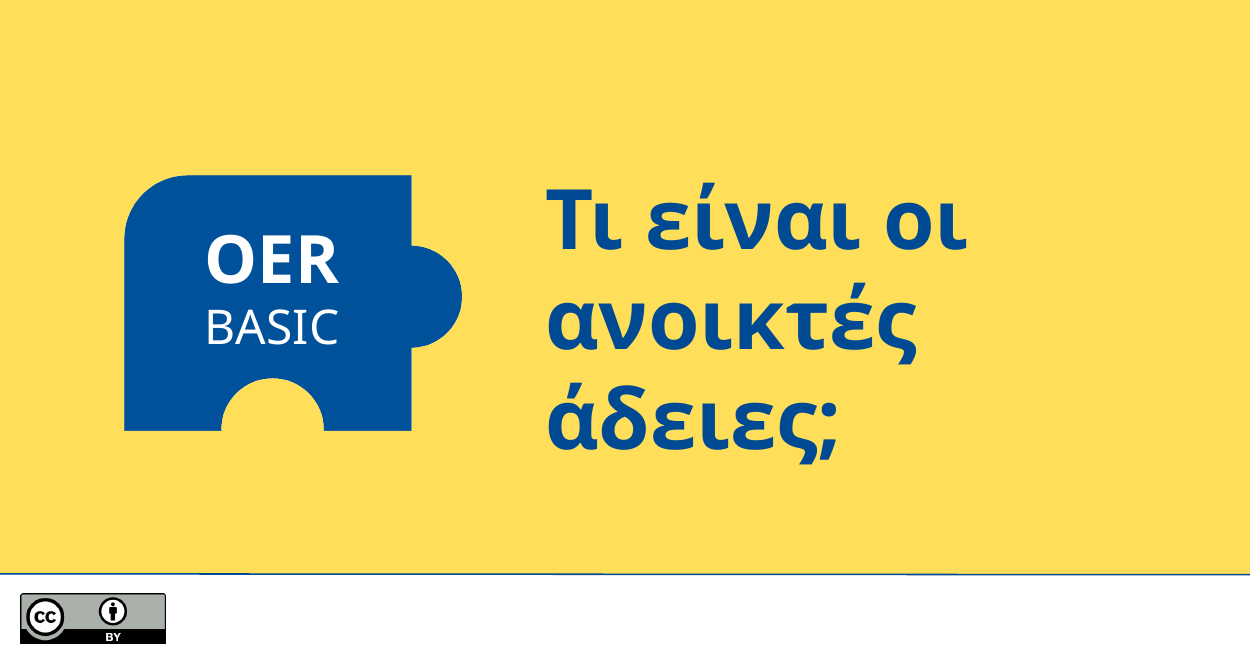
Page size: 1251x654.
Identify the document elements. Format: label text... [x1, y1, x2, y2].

text_box OER BASIC [466, 202, 706, 370]
picture [20, 592, 166, 645]
text_box Τι είναι οι ανοικτές άδειες; [532, 154, 1189, 479]
picture [124, 174, 462, 432]
text_box [0, 582, 1250, 654]
